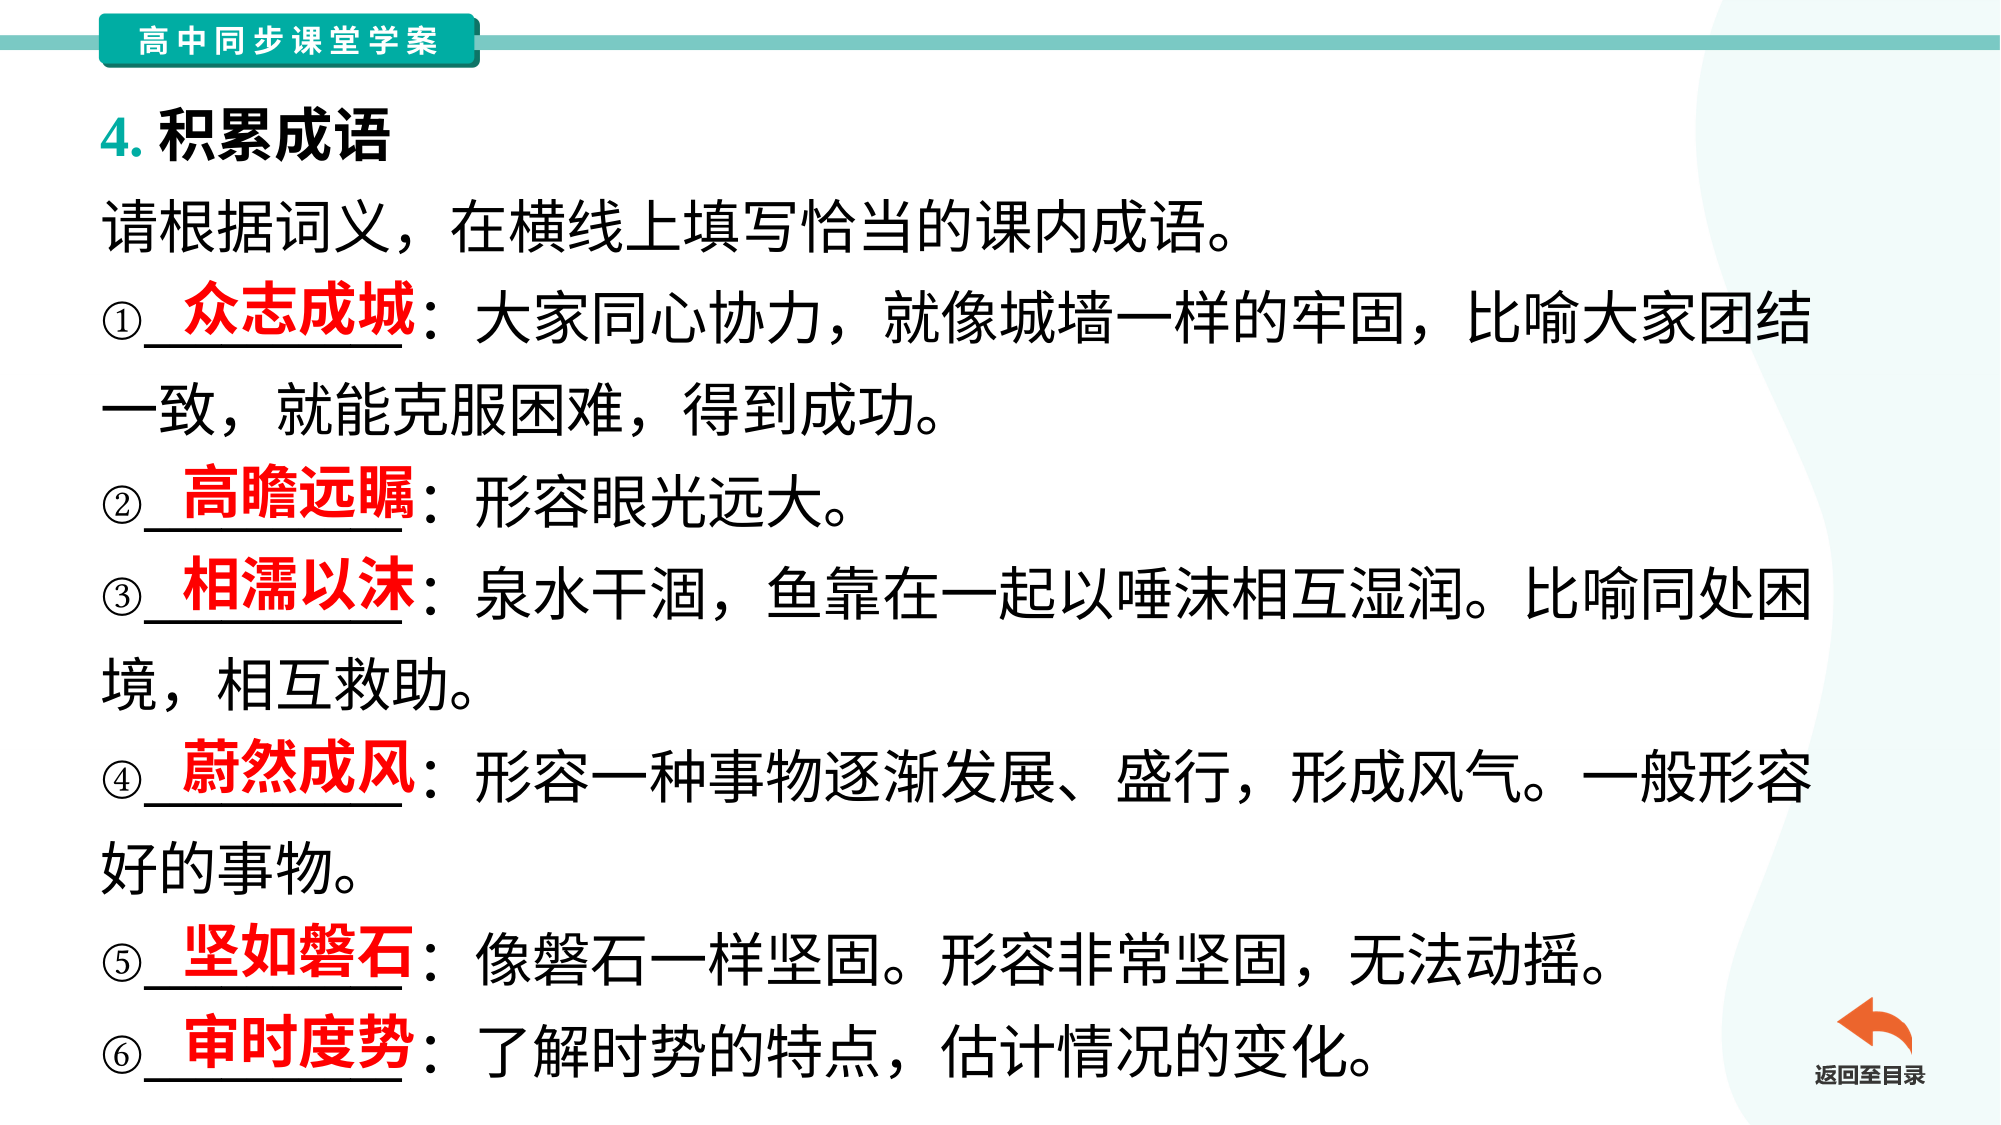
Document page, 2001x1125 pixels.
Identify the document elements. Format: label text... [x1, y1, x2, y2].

picture [0, 0, 2000, 1125]
text_box 坚如磐石 [160, 896, 438, 984]
text_box 审时度势 [160, 987, 438, 1076]
text_box 蔚然成风 [160, 712, 438, 801]
text_box 4.积累成语 请根据词义，在横线上填写恰当的课内成语。 ①__________：大家同心协力，就像城墙一样的牢固，比喻大家团结 一致，就能克服困难，得到成功。 ②__________：形容眼光远大。 ③__________：泉水干涸，鱼靠在一起以唾沫相互湿润。比喻同处困 境，相互救助。 ④__________：形容一种事物逐渐发展、盛行，形成风气。一般形容 好的事物。 ⑤__________：像磐石一样坚固。形容非常坚固，无法动摇。 ⑥__________：了解时势的特点，估计情况的变化。 [100, 76, 1899, 1085]
text_box 高瞻远瞩 [160, 437, 438, 526]
text_box 相濡以沫 [160, 529, 438, 617]
text_box 众志成城 [160, 254, 438, 342]
